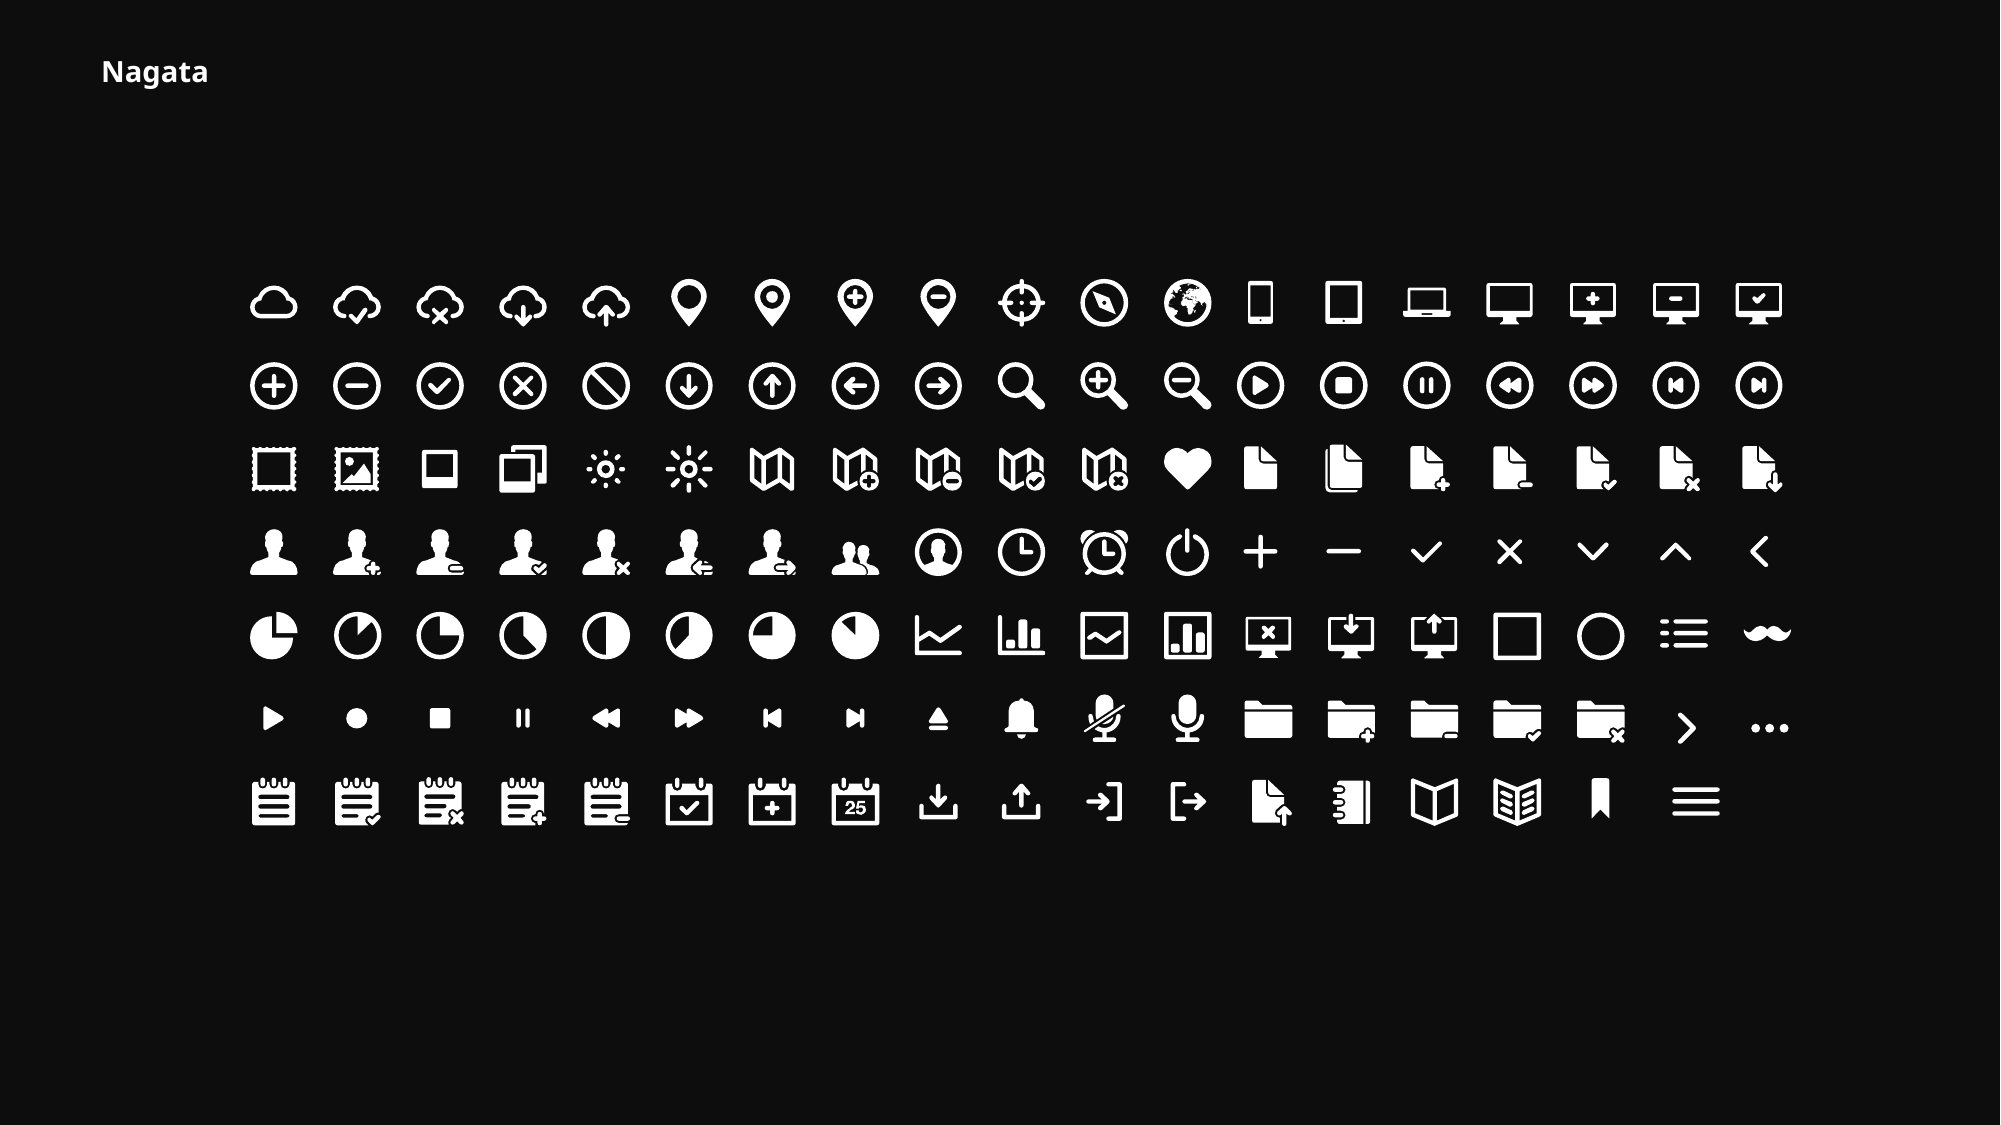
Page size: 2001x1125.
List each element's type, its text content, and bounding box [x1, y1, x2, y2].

text_box [1672, 811, 1720, 816]
text_box [333, 529, 381, 575]
text_box [749, 447, 795, 491]
text_box [1080, 362, 1129, 410]
text_box [1672, 799, 1720, 804]
text_box [499, 285, 547, 327]
text_box [1328, 617, 1375, 659]
text_box [665, 466, 676, 472]
text_box [1171, 713, 1205, 742]
text_box [1326, 548, 1362, 554]
text_box [1243, 534, 1278, 569]
text_box [702, 466, 713, 472]
text_box [1319, 361, 1368, 409]
text_box [763, 708, 782, 728]
text_box [1660, 619, 1669, 624]
text_box [1185, 528, 1190, 553]
text_box [1570, 283, 1616, 325]
text_box [919, 803, 958, 820]
text_box [697, 478, 708, 488]
text_box [334, 446, 380, 492]
text_box [1742, 446, 1783, 493]
text_box [1493, 711, 1542, 742]
text_box [999, 447, 1045, 491]
text_box [748, 611, 796, 660]
text_box [1365, 780, 1371, 824]
text_box [1001, 803, 1041, 820]
text_box [582, 285, 631, 327]
text_box [1164, 362, 1212, 410]
text_box [1577, 711, 1625, 743]
text_box [1577, 700, 1625, 710]
text_box [346, 708, 368, 729]
text_box [757, 777, 763, 789]
text_box [418, 777, 464, 825]
text_box [1660, 542, 1692, 561]
text_box [429, 708, 451, 729]
text_box [670, 450, 680, 461]
text_box [665, 362, 713, 410]
text_box [1569, 361, 1617, 409]
text_box [1080, 278, 1129, 327]
text_box [1082, 447, 1129, 491]
text_box [781, 777, 787, 789]
text_box [831, 611, 880, 660]
text_box [250, 529, 298, 575]
text_box [748, 783, 796, 826]
text_box [686, 445, 692, 456]
text_box [914, 362, 962, 410]
text_box [679, 460, 698, 479]
text_box [250, 285, 298, 319]
text_box [1325, 280, 1363, 324]
text_box [686, 482, 692, 493]
text_box [1673, 643, 1708, 648]
text_box [1493, 612, 1542, 661]
text_box [997, 278, 1046, 327]
text_box [831, 541, 880, 575]
text_box [1652, 361, 1700, 409]
text_box [1245, 616, 1292, 658]
text_box [1493, 700, 1542, 710]
text_box [1106, 782, 1122, 821]
text_box [276, 611, 298, 634]
text_box [334, 611, 382, 660]
text_box [431, 307, 449, 325]
text_box [1660, 643, 1669, 648]
text_box [1677, 712, 1696, 744]
text_box [671, 278, 707, 327]
text_box [501, 777, 547, 826]
text_box [582, 529, 631, 575]
text_box [675, 777, 680, 789]
text_box [596, 460, 615, 479]
text_box [1083, 694, 1126, 742]
text_box [499, 454, 536, 493]
text_box [416, 362, 464, 410]
text_box [1248, 280, 1273, 324]
text_box [1779, 723, 1789, 733]
text_box [511, 445, 547, 484]
text_box [592, 708, 620, 728]
text_box [841, 777, 846, 789]
text_box [1403, 287, 1451, 317]
text_box [1012, 783, 1031, 808]
text_box [1735, 283, 1782, 325]
text_box [1493, 778, 1542, 827]
text_box [1178, 694, 1197, 725]
text_box [590, 478, 597, 484]
text_box [1659, 446, 1700, 492]
text_box [915, 447, 962, 491]
text_box [748, 362, 796, 410]
text_box [333, 285, 381, 319]
text_box [614, 478, 621, 484]
text_box [997, 528, 1046, 577]
text_box [250, 616, 294, 660]
text_box [263, 706, 284, 731]
text_box [525, 708, 530, 728]
text_box [416, 611, 464, 660]
text_box [416, 529, 464, 575]
text_box [670, 478, 680, 488]
text_box [1660, 630, 1669, 636]
text_box [665, 529, 713, 575]
text_box [250, 362, 298, 410]
text_box [929, 783, 948, 808]
text_box [1673, 619, 1708, 624]
text_box [335, 777, 381, 826]
text_box [1252, 779, 1292, 827]
text_box Nagata [86, 46, 275, 96]
text_box [1170, 782, 1187, 821]
text_box [1486, 283, 1533, 325]
text_box [1411, 613, 1458, 659]
text_box [1017, 734, 1026, 739]
text_box [1080, 529, 1129, 575]
text_box [846, 708, 865, 728]
text_box [1332, 780, 1364, 824]
text_box [1327, 711, 1375, 743]
text_box [1673, 630, 1708, 636]
text_box [997, 615, 1046, 656]
text_box [864, 777, 870, 789]
text_box [1325, 444, 1363, 493]
text_box [665, 783, 713, 826]
text_box [920, 278, 957, 327]
text_box [698, 777, 704, 789]
text_box [914, 528, 962, 577]
text_box [1410, 700, 1459, 710]
text_box [914, 615, 962, 656]
text_box [928, 725, 949, 731]
text_box [1735, 361, 1783, 409]
text_box [1244, 446, 1278, 490]
text_box [499, 362, 547, 410]
text_box [1410, 778, 1459, 827]
text_box [1751, 723, 1761, 733]
text_box [831, 783, 880, 826]
text_box [251, 446, 297, 492]
text_box [1236, 361, 1285, 409]
text_box [1164, 611, 1212, 660]
text_box [1577, 612, 1625, 661]
text_box [499, 529, 547, 575]
text_box [1493, 446, 1533, 490]
text_box [674, 708, 704, 728]
text_box [928, 707, 949, 724]
text_box [1244, 711, 1293, 738]
text_box [837, 278, 874, 327]
text_box [1182, 792, 1207, 811]
text_box [997, 362, 1046, 410]
text_box [1164, 447, 1212, 490]
text_box [1743, 625, 1792, 642]
text_box [584, 777, 631, 826]
text_box [1486, 361, 1534, 409]
text_box [1410, 446, 1450, 492]
text_box [1672, 787, 1720, 792]
text_box [1403, 361, 1451, 409]
text_box [1410, 711, 1459, 739]
text_box [1244, 700, 1293, 710]
text_box [1164, 278, 1212, 327]
text_box [831, 362, 880, 410]
text_box [1343, 613, 1359, 634]
text_box [748, 529, 796, 575]
text_box [1166, 534, 1209, 577]
text_box [665, 611, 713, 660]
text_box [582, 362, 631, 410]
text_box [1086, 792, 1110, 811]
text_box [348, 307, 368, 325]
text_box [1576, 446, 1617, 491]
text_box [603, 449, 609, 456]
text_box [1765, 723, 1775, 733]
text_box [252, 777, 296, 826]
text_box [1577, 542, 1609, 561]
text_box [1004, 698, 1039, 733]
text_box [603, 482, 609, 489]
text_box [421, 449, 458, 489]
text_box [697, 450, 708, 461]
text_box [614, 454, 621, 461]
text_box [754, 278, 791, 327]
text_box [1591, 778, 1610, 819]
text_box [1327, 700, 1375, 710]
text_box [499, 611, 547, 660]
text_box [1497, 539, 1523, 565]
text_box [1080, 611, 1129, 660]
text_box [416, 285, 464, 319]
text_box [1750, 535, 1769, 567]
text_box [516, 708, 521, 728]
text_box [582, 611, 631, 660]
text_box [832, 447, 879, 491]
text_box [333, 362, 381, 410]
text_box [1410, 541, 1442, 563]
text_box [1653, 283, 1700, 325]
text_box [590, 454, 597, 461]
